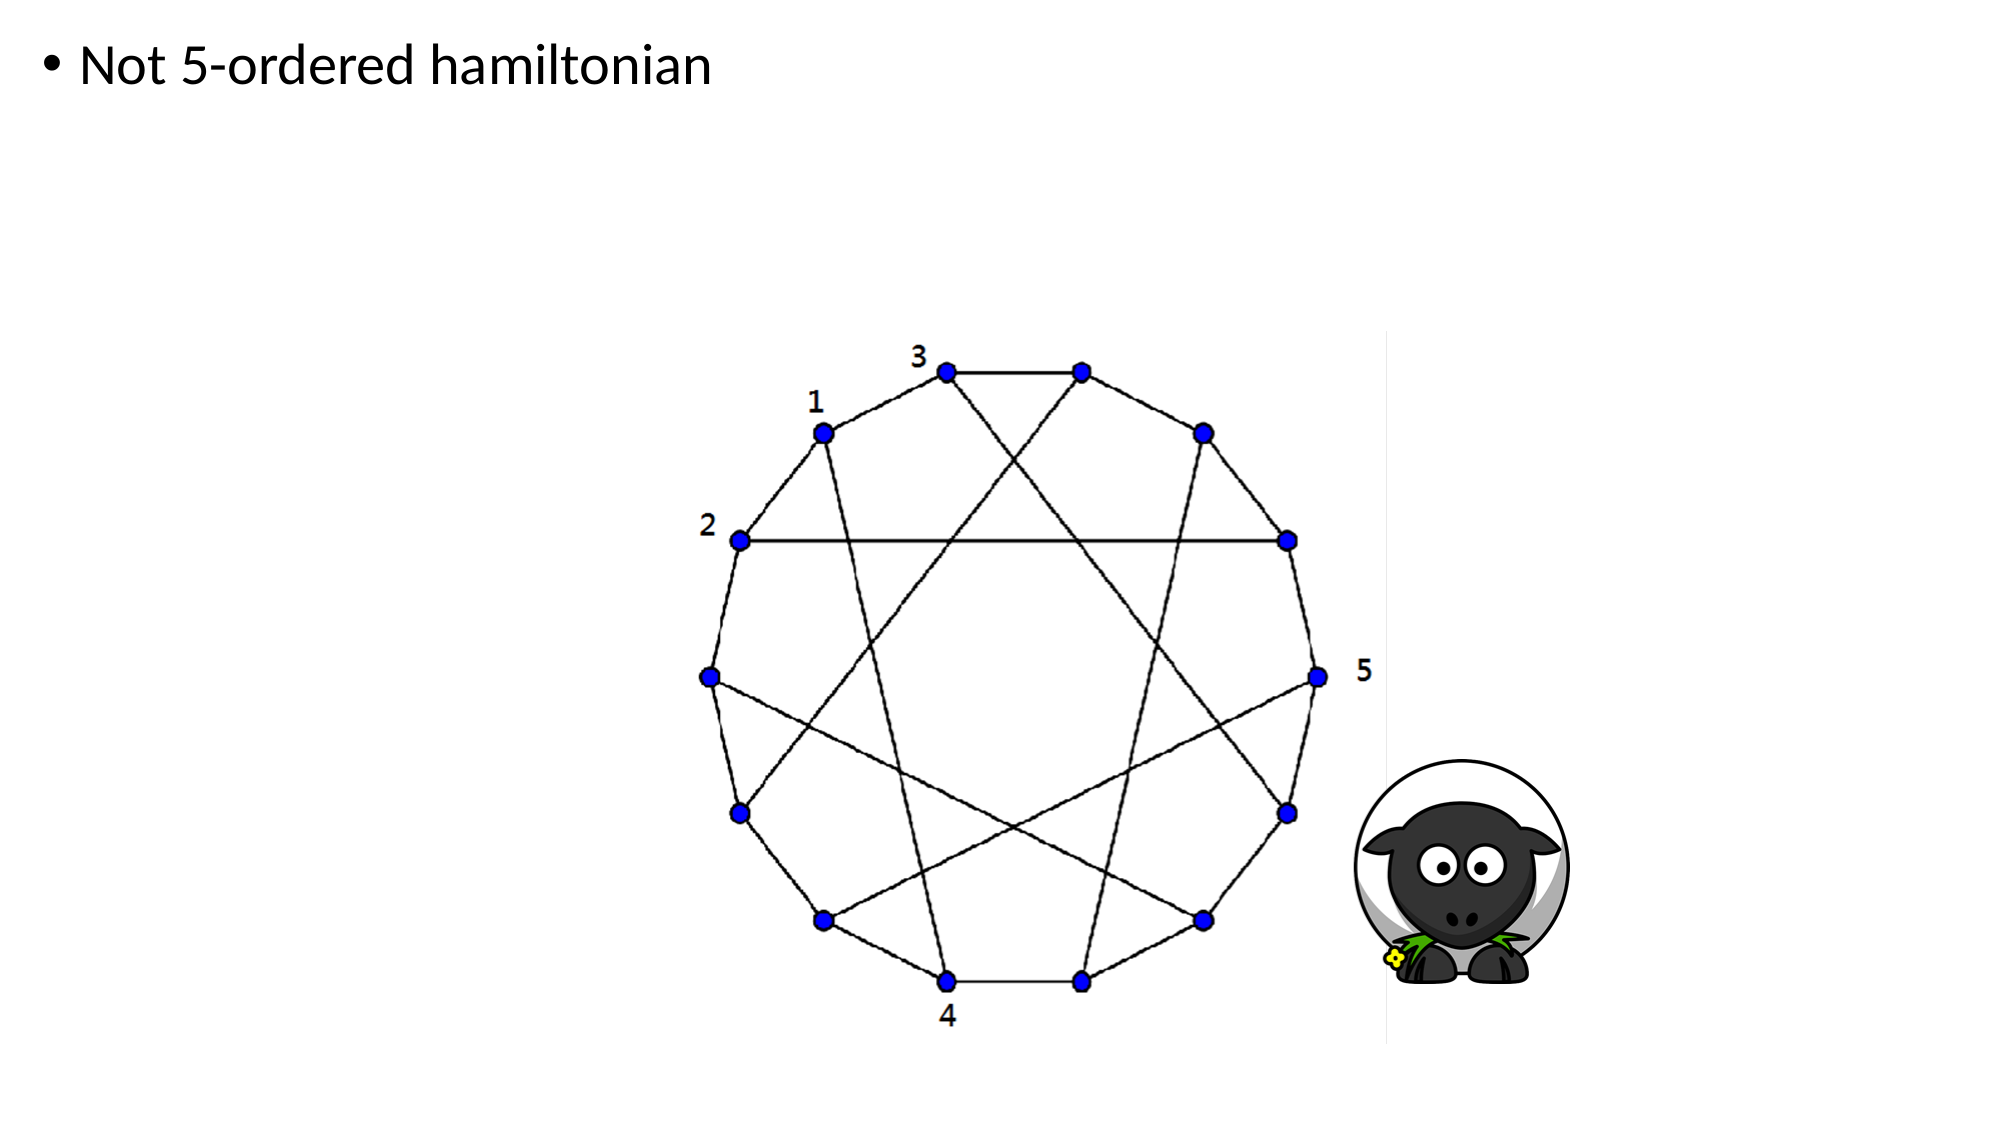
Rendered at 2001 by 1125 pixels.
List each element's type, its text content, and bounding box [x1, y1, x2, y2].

list Not 5-ordered hamiltonian [26, 26, 1752, 158]
picture [680, 330, 1570, 1044]
